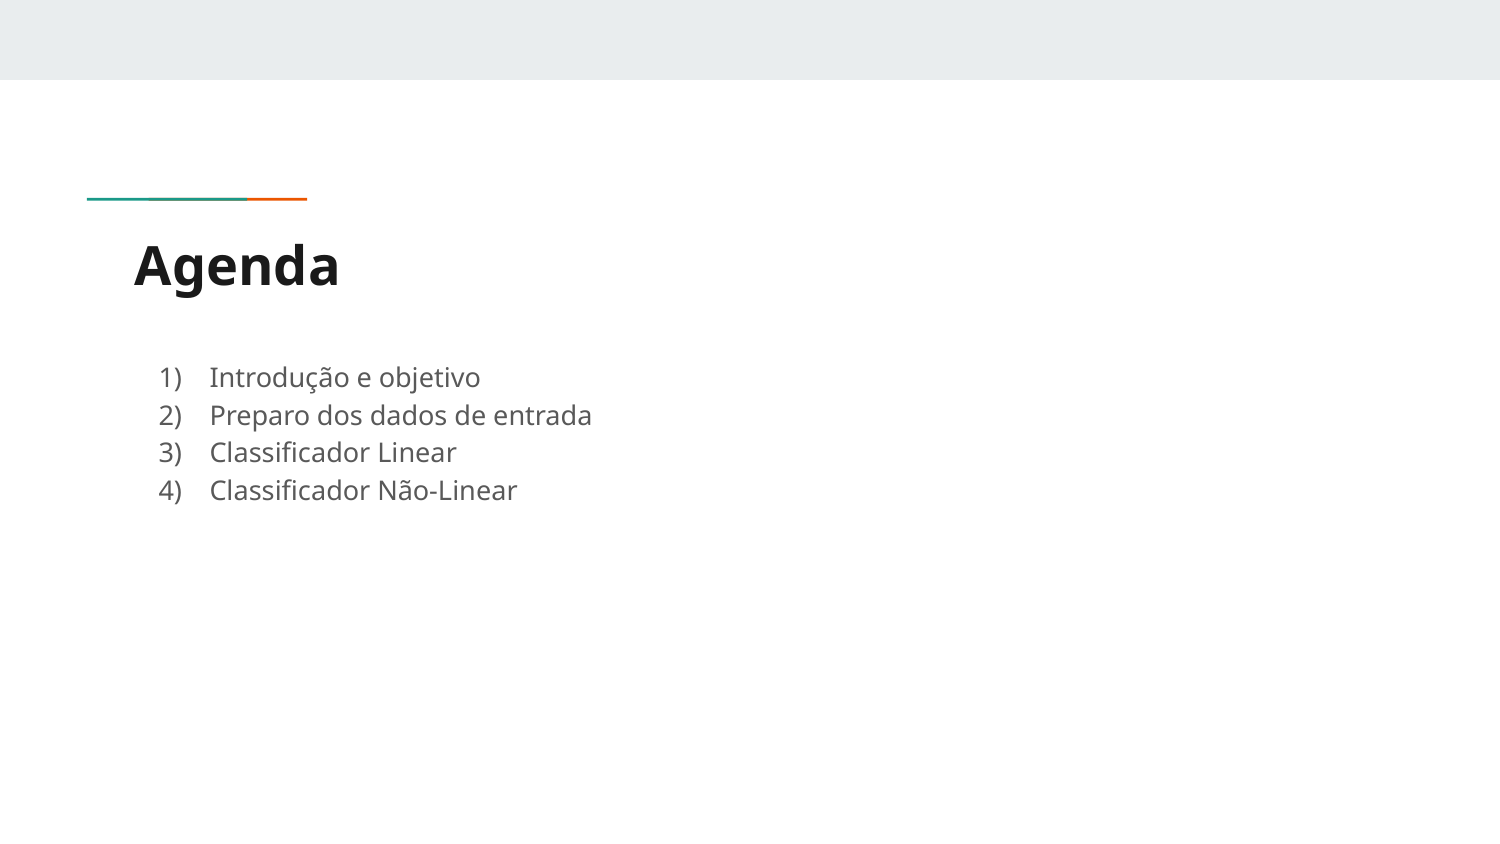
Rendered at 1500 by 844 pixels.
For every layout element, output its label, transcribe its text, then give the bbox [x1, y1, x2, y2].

title Agenda [119, 216, 1381, 305]
list Introdução e objetivo Preparo dos dados de entrada Classificador Linear Classificador Não-Linear [119, 341, 739, 712]
